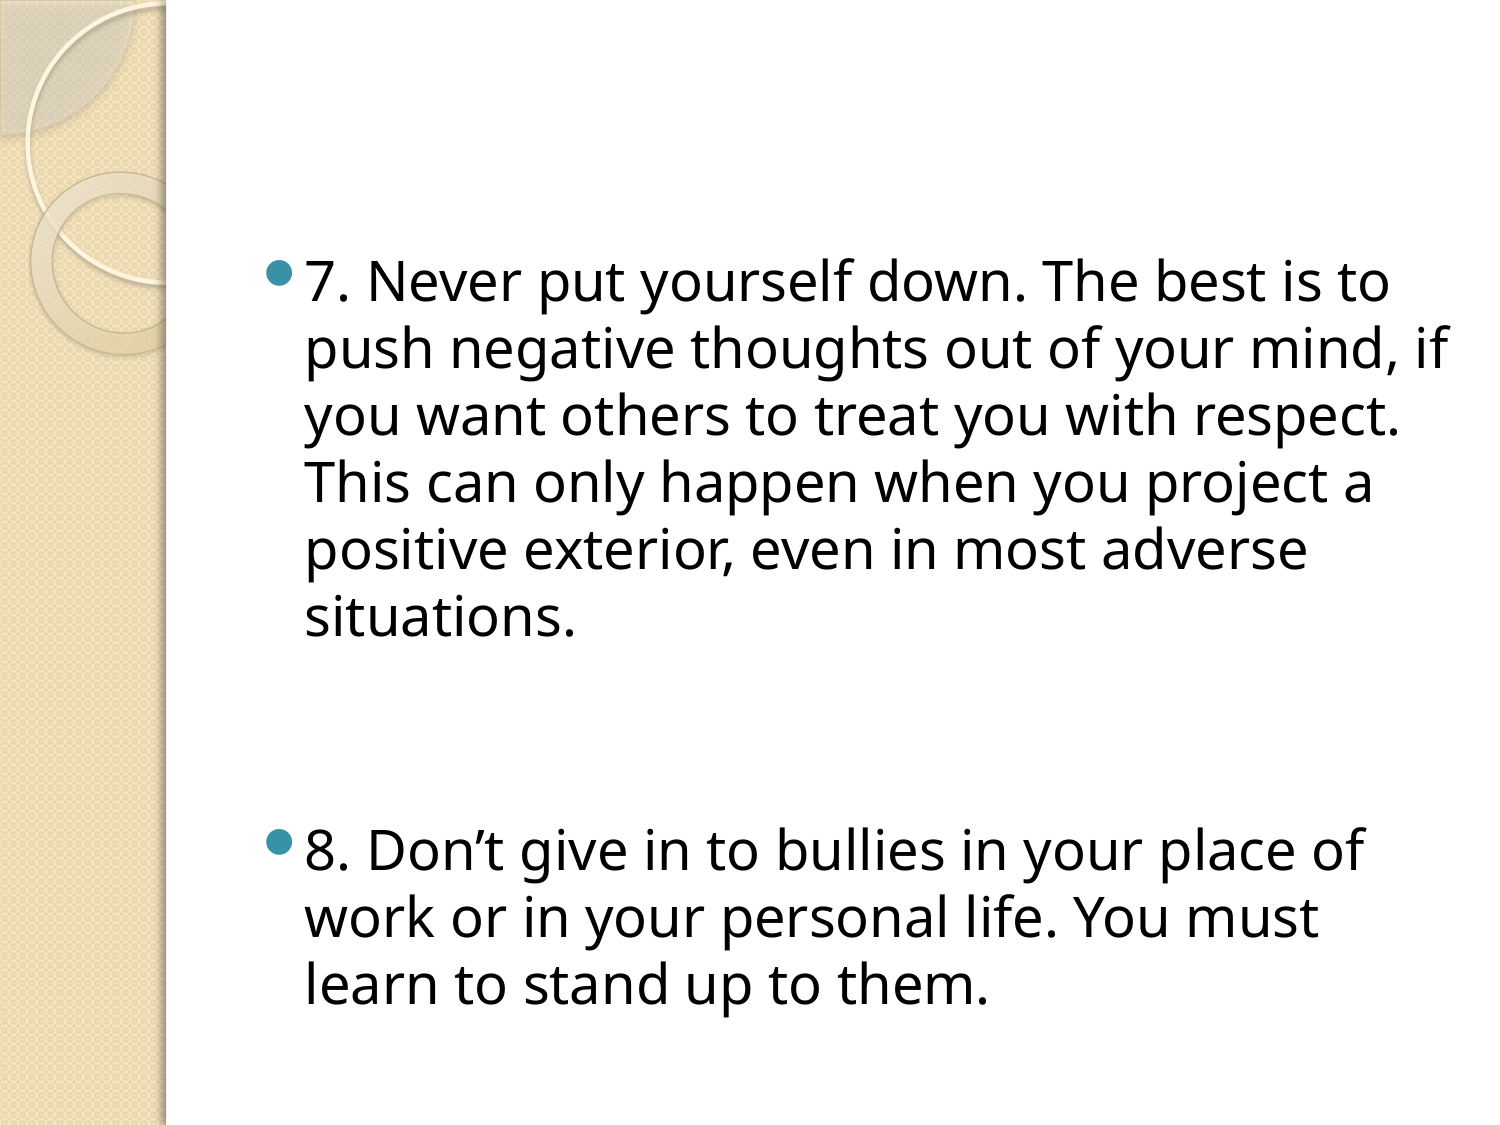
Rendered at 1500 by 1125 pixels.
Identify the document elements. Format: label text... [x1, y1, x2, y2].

list 7. Never put yourself down. The best is to push negative thoughts out of your mind, if you want others to treat you with respect. This can only happen when you project a positive exterior, even in most adverse situations. 8. Don’t give in to bullies in your place of work or in your personal life. You must learn to stand up to them. [235, 237, 1466, 1025]
